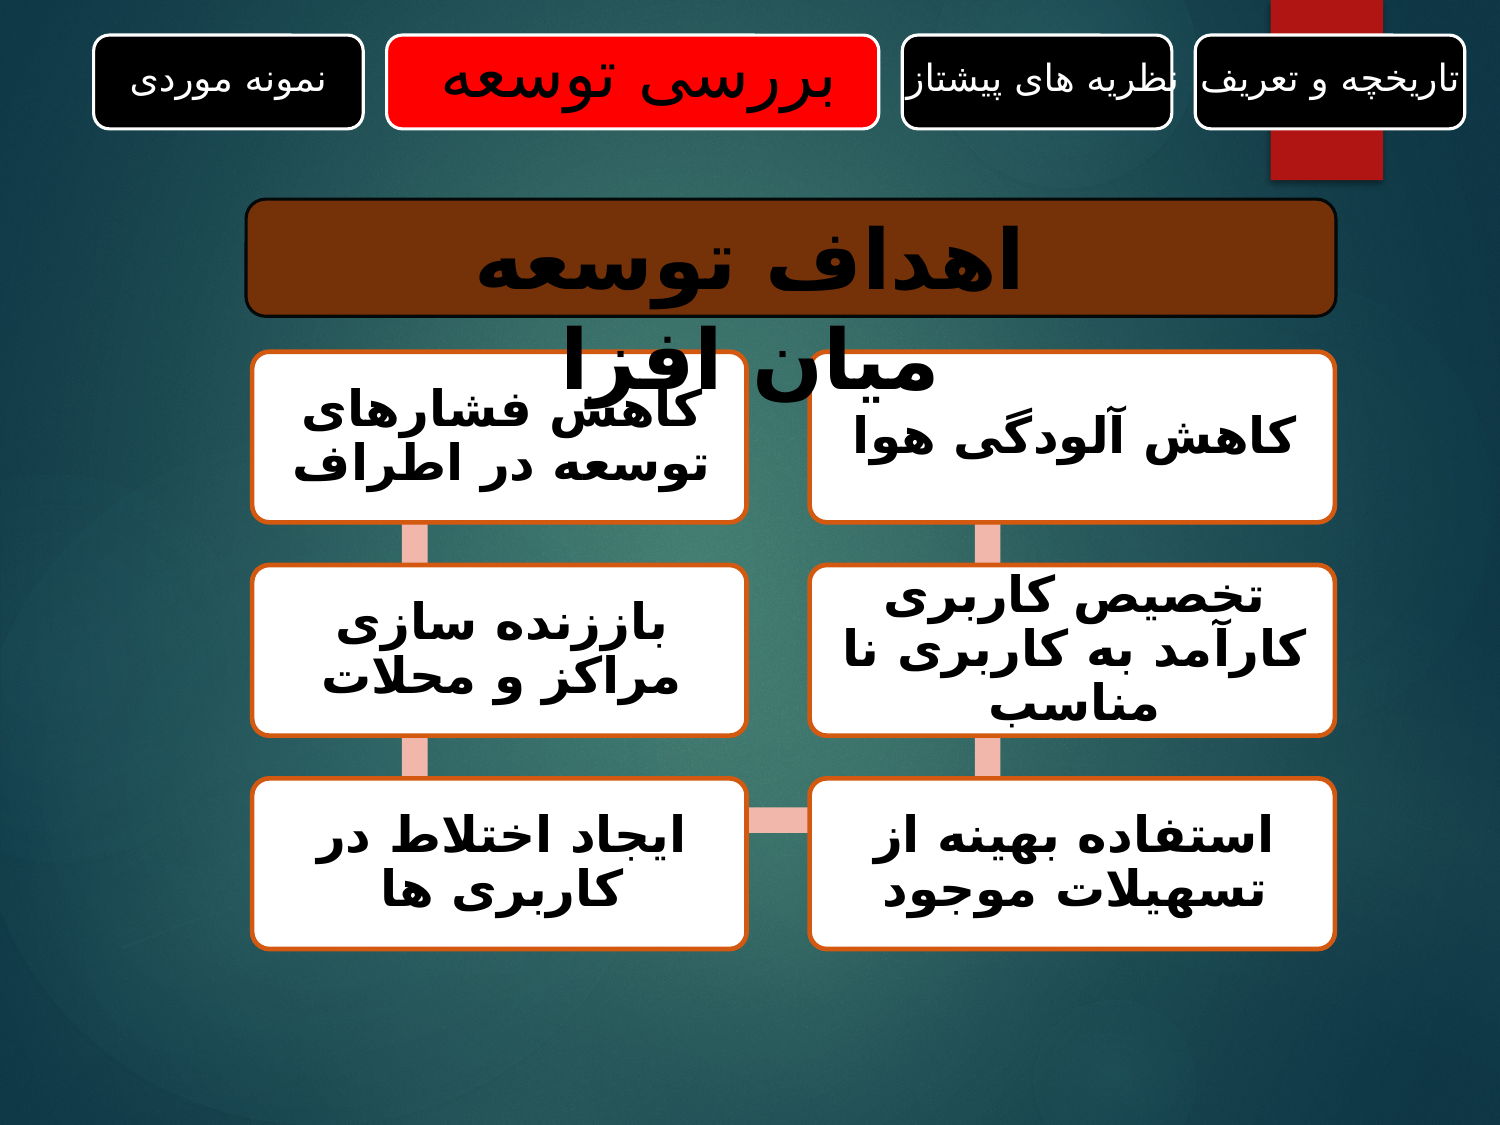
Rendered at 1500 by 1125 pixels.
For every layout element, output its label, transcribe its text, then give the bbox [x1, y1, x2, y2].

text_box [901, 33, 1173, 46]
text_box اهداف توسعه میان افزا [363, 199, 1137, 349]
text_box نمونه موردی [93, 46, 364, 107]
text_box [128, 351, 1407, 950]
text_box [92, 33, 365, 131]
text_box [1193, 107, 1467, 131]
text_box بررسی توسعه [421, 23, 856, 119]
text_box نظریه های پیشتاز [878, 46, 1207, 107]
text_box [1194, 33, 1466, 46]
text_box تاریخچه و تعریف [1207, 46, 1489, 107]
text_box [385, 33, 881, 131]
text_box [244, 197, 1338, 318]
text_box [900, 107, 1174, 131]
